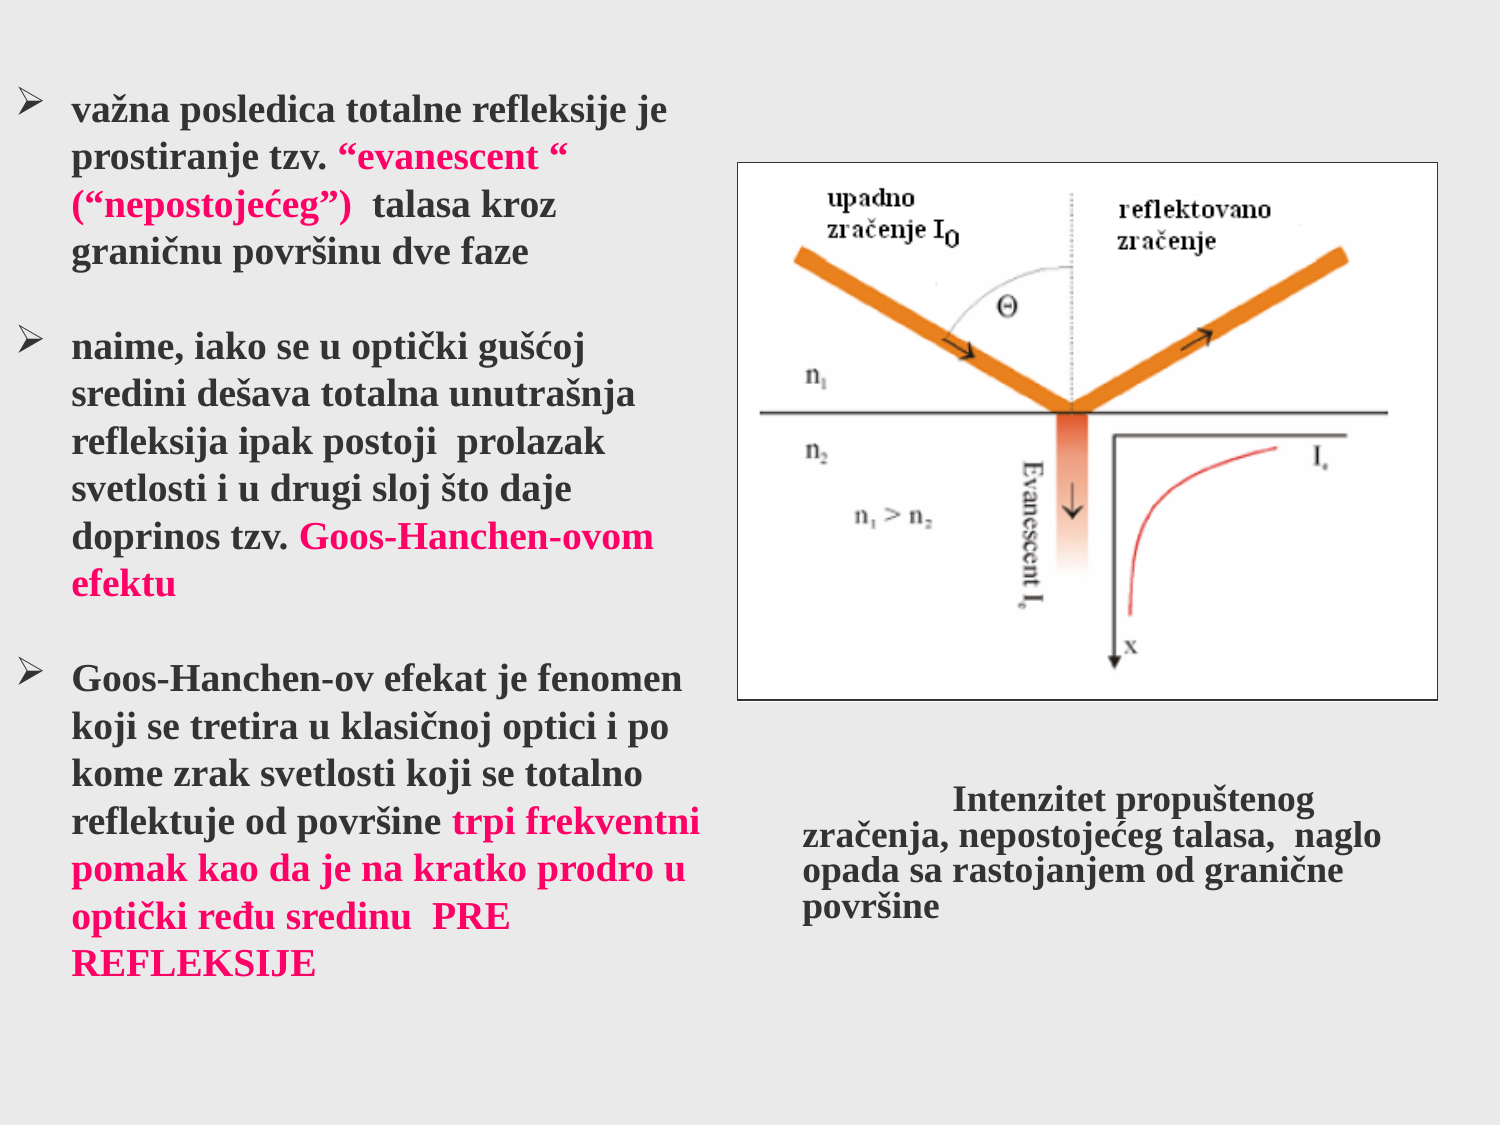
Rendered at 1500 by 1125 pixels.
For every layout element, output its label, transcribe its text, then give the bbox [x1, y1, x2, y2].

list važna posledica totalne refleksije je prostiranje tzv. “evanescent “ (“nepostojećeg”) talasa kroz graničnu površinu dve faze naime, iako se u optički gušćoj sredini dešava totalna unutrašnja refleksija ipak postoji prolazak svetlosti i u drugi sloj što daje doprinos tzv. Goos-Hanchen-ovom efektu Goos-Hanchen-ov efekat je fenomen koji se tretira u klasičnoj optici i po kome zrak svetlosti koji se totalno reflektuje od površine trpi frekventni pomak kao da je na kratko prodro u optički ređu sredinu PRE REFLEKSIJE [0, 75, 750, 1050]
text_box Intenzitet propuštenog zračenja, nepostojećeg talasa, naglo opada sa rastojanjem od granične površine [787, 774, 1463, 992]
picture [737, 162, 1438, 703]
